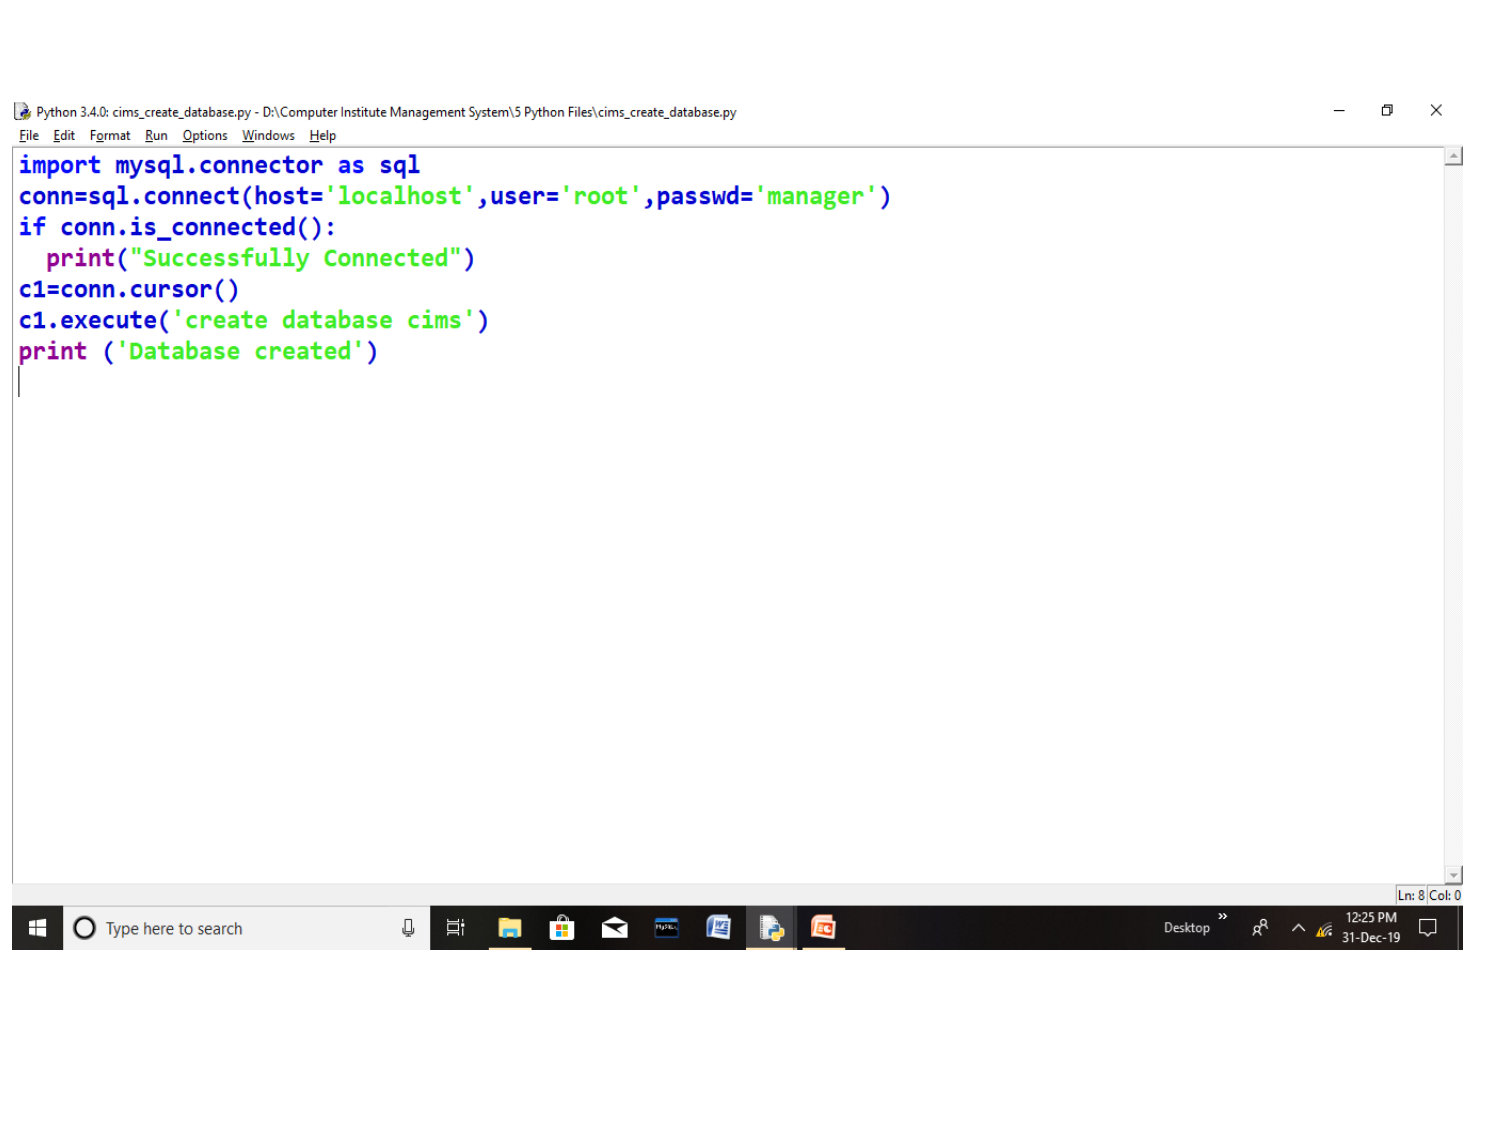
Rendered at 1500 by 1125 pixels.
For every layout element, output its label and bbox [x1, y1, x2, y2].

picture [12, 99, 1463, 951]
